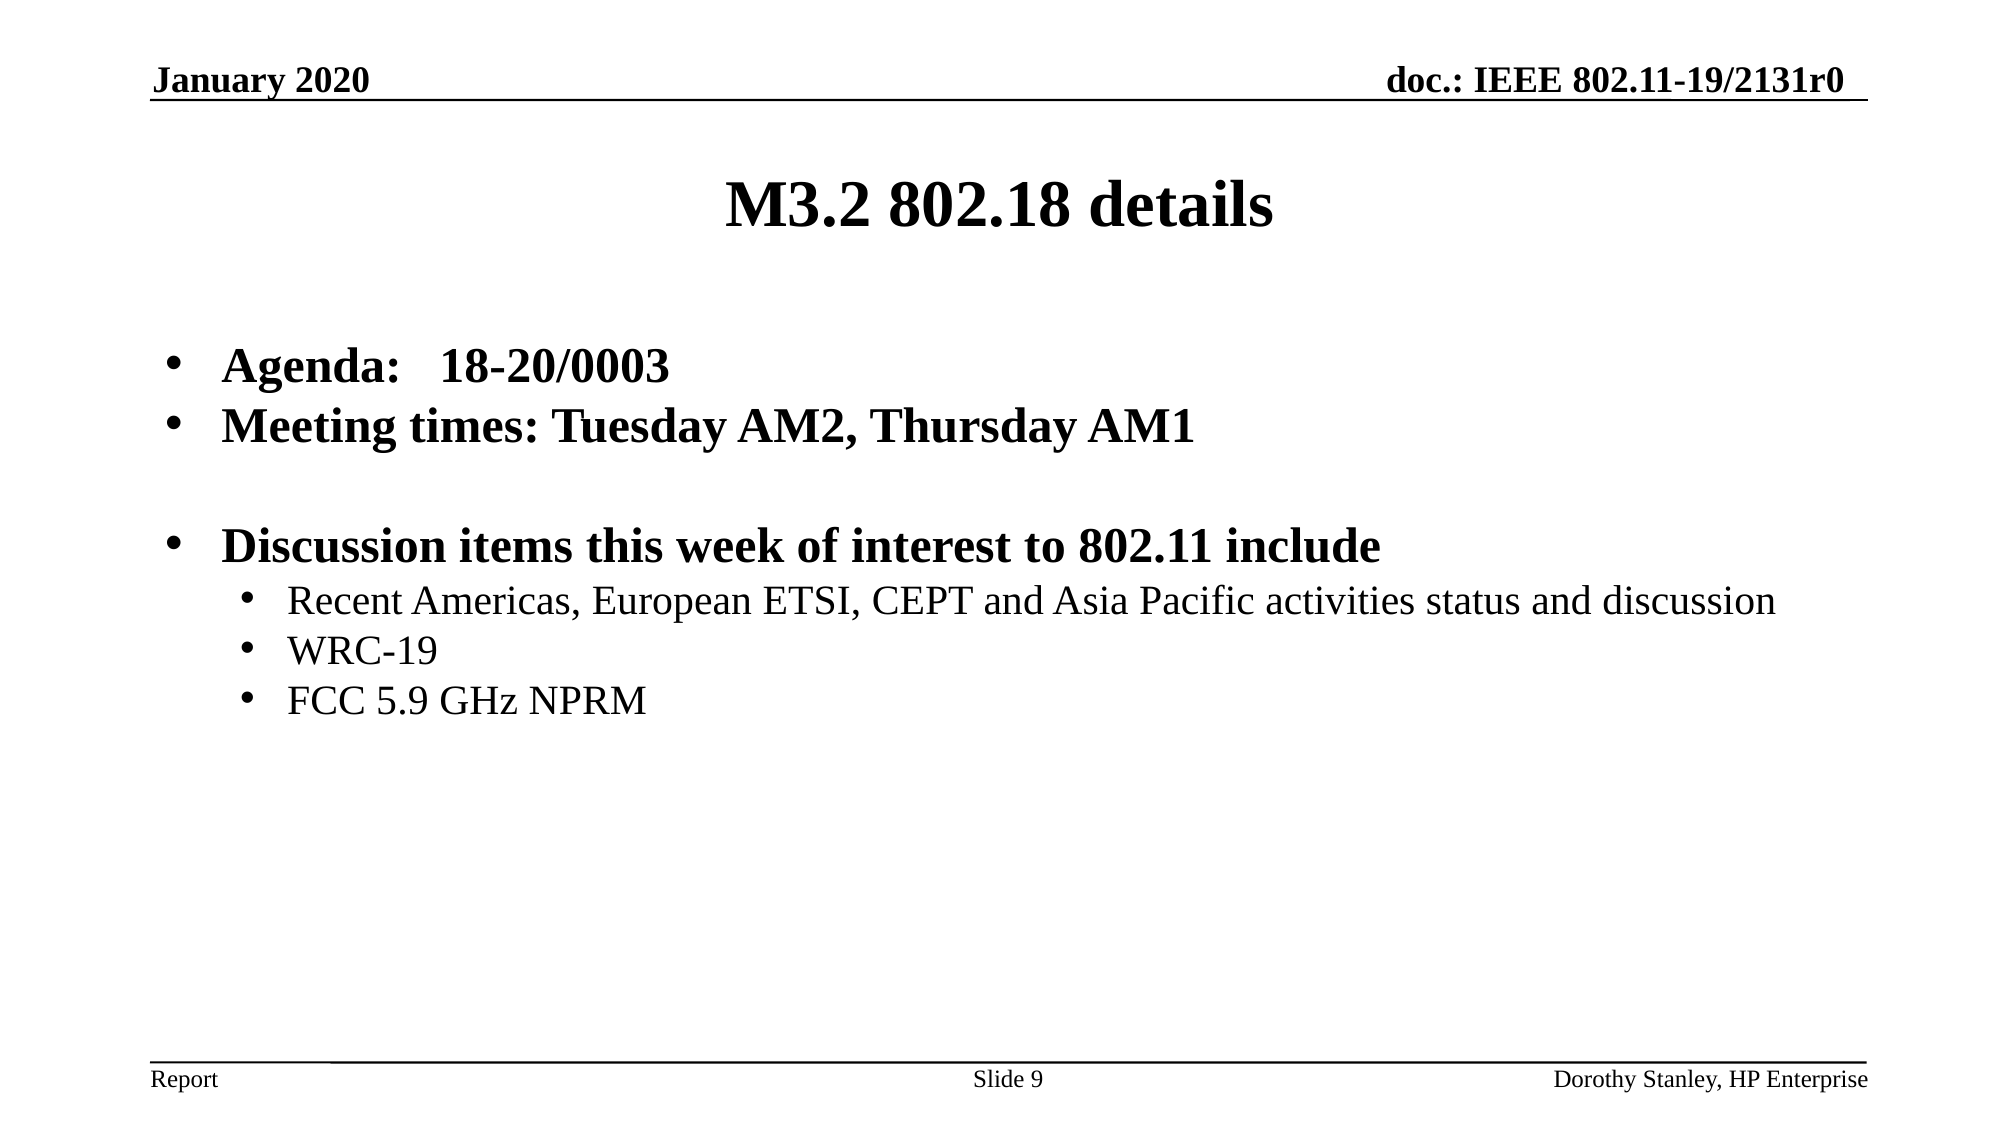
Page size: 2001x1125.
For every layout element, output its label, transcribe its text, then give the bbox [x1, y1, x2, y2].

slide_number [152, 54, 406, 101]
slide_number Slide 9 [964, 1061, 1053, 1093]
title M3.2 802.18 details [150, 112, 1850, 288]
list Agenda: 18-20/0003 Meeting times: Tuesday AM2, Thursday AM1 Discussion items this week of interest to 802.11 include Recent Americas, European ETSI, CEPT and Asia Pacific activities status and discussion WRC-19 FCC 5.9 GHz NPRM [150, 324, 1850, 1000]
footer Dorothy Stanley, HP Enterprise [1512, 1061, 1869, 1093]
